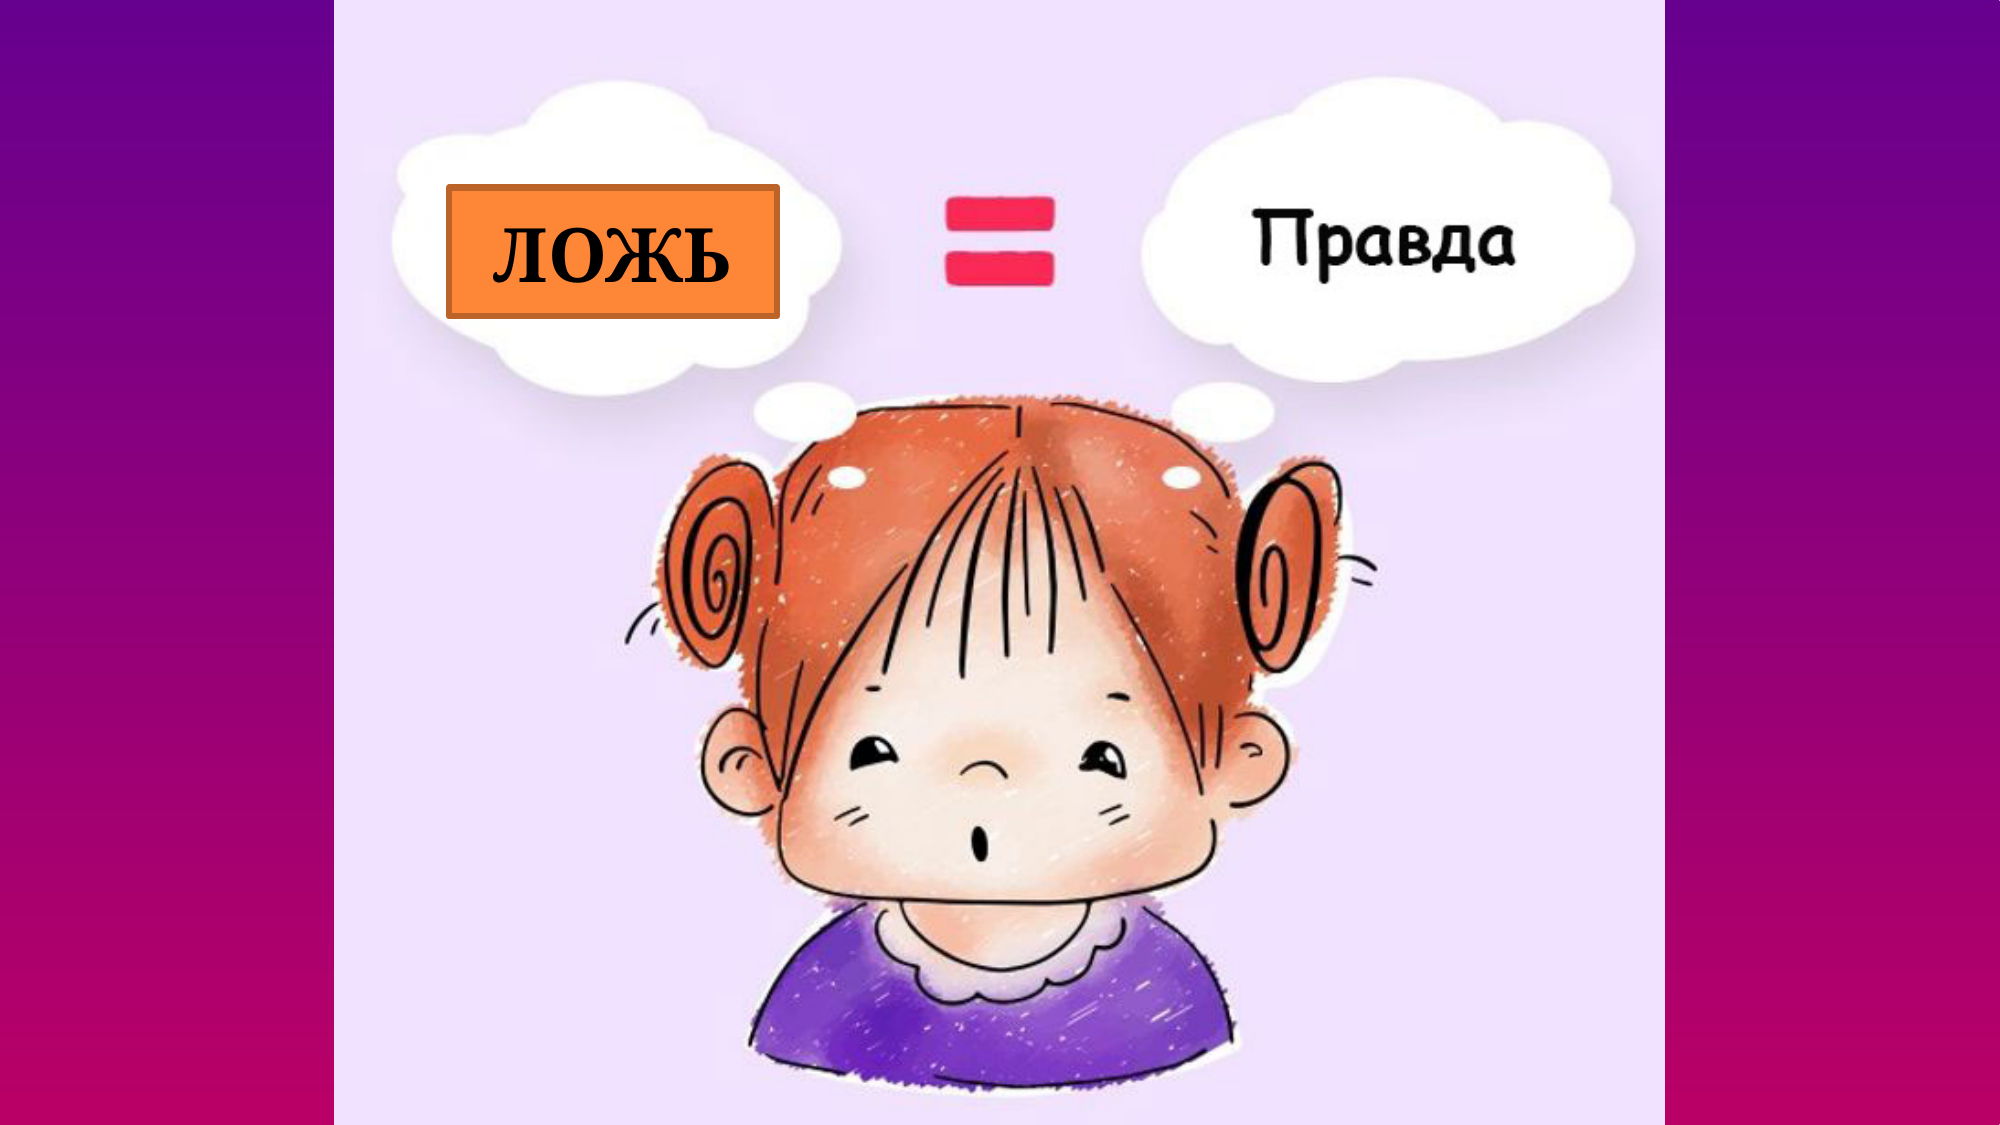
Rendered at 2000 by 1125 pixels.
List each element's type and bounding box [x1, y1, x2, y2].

picture [334, 0, 1665, 1125]
